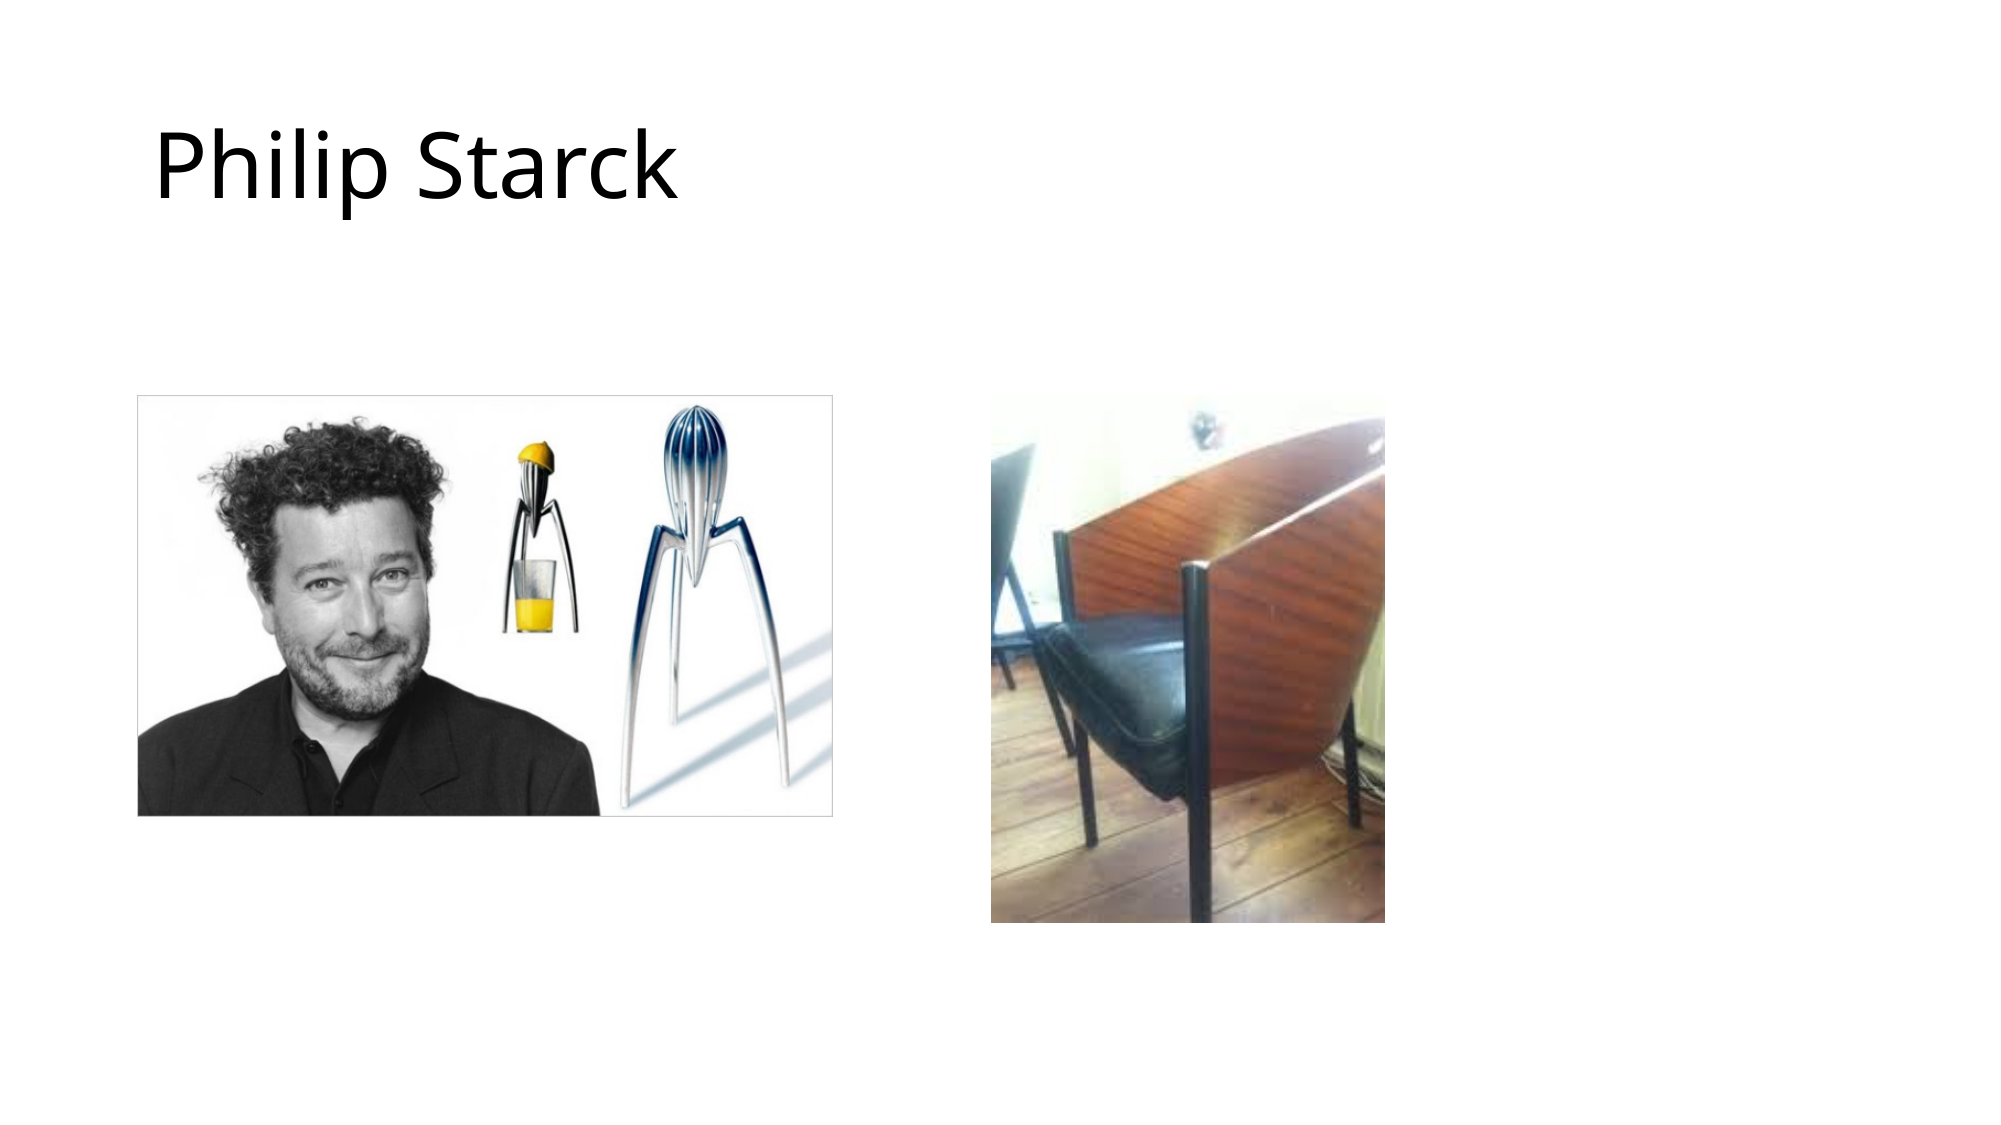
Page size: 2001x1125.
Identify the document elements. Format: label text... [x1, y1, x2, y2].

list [137, 395, 833, 817]
title Philip Starck [137, 59, 1863, 278]
picture [991, 395, 1385, 923]
